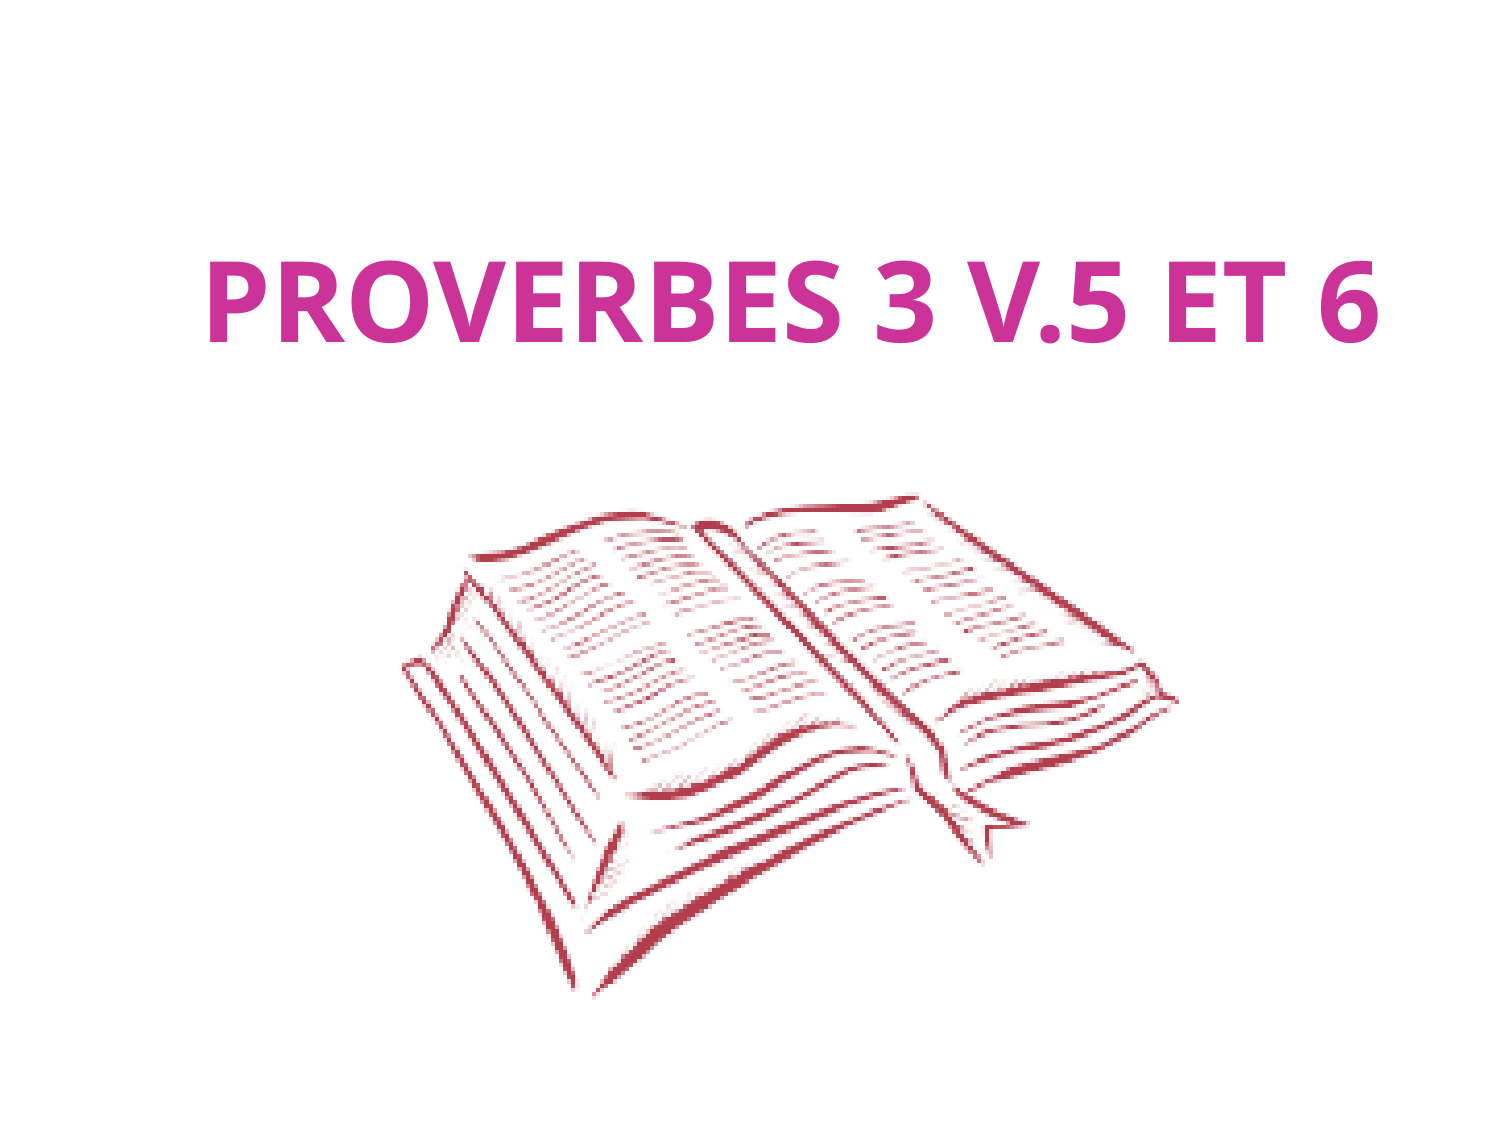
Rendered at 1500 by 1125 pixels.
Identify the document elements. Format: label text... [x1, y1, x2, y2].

title Proverbes 3 v.5 et 6 [128, 222, 1454, 426]
picture [398, 492, 1184, 1005]
